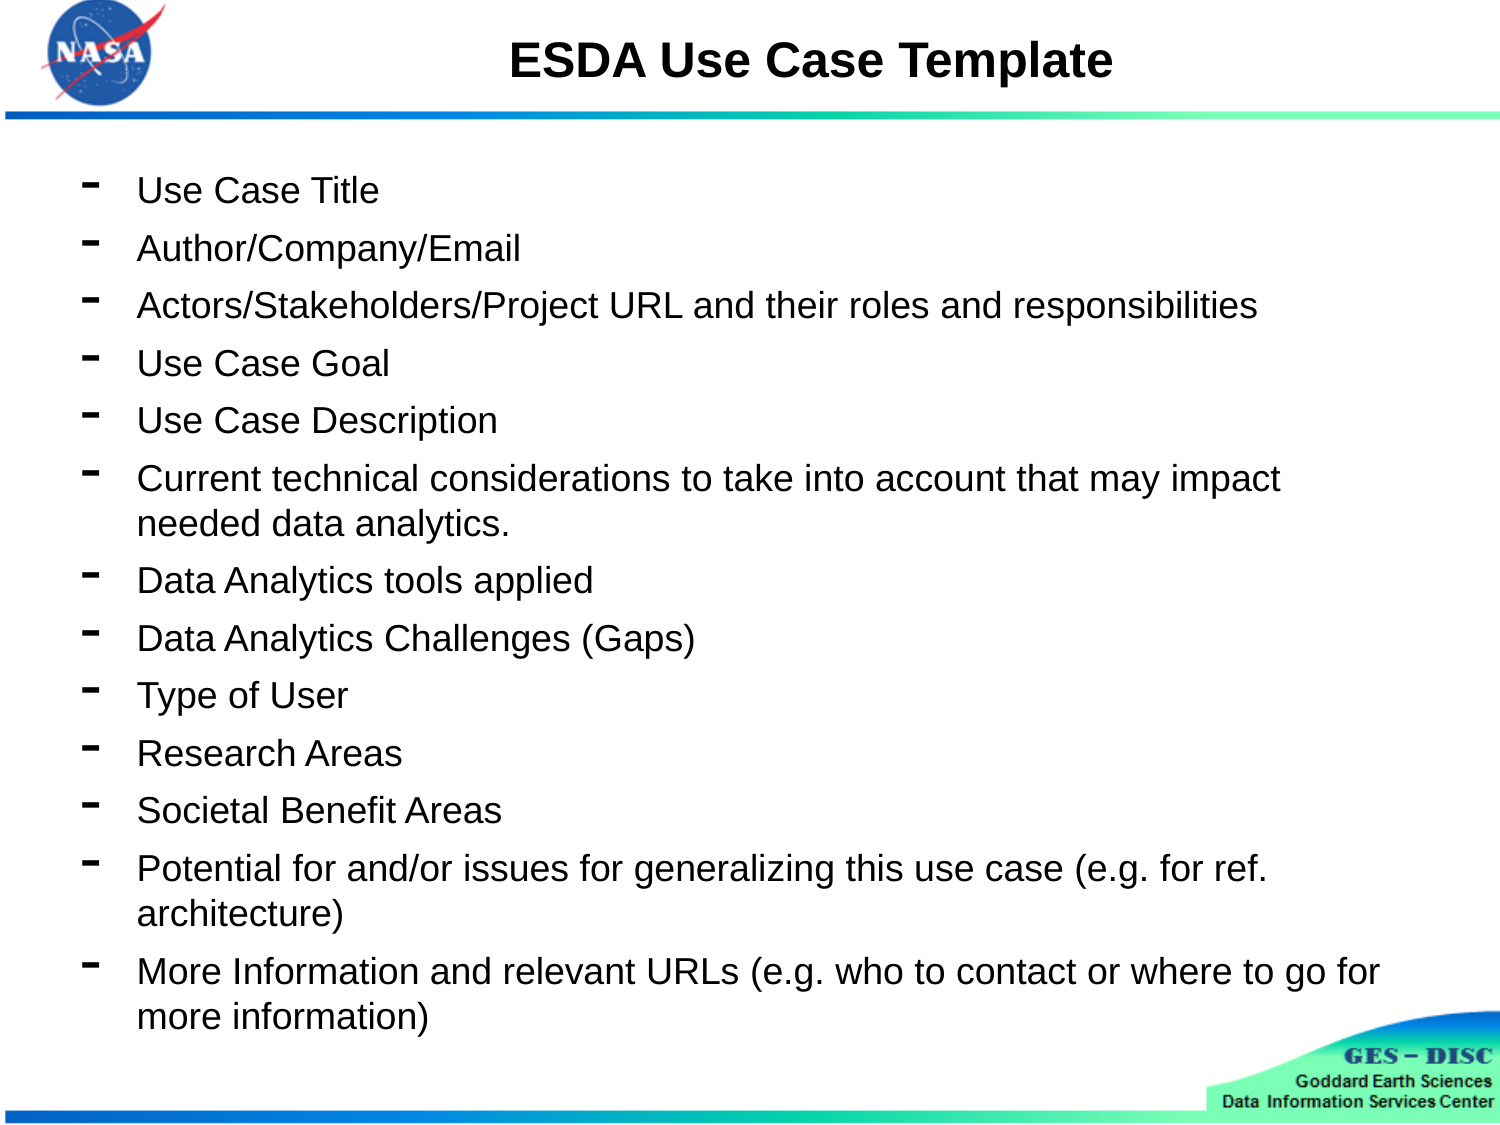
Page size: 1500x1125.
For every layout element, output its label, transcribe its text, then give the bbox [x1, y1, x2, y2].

list Use Case Title Author/Company/Email Actors/Stakeholders/Project URL and their roles and responsibilities Use Case Goal Use Case Description Current technical considerations to take into account that may impact needed data analytics. Data Analytics tools applied Data Analytics Challenges (Gaps) Type of User Research Areas Societal Benefit Areas Potential for and/or issues for generalizing this use case (e.g. for ref. architecture) More Information and relevant URLs (e.g. who to contact or where to go for more information) [65, 151, 1408, 967]
title ESDA Use Case Template [134, 14, 1489, 103]
text_box [4, 0, 1500, 1125]
